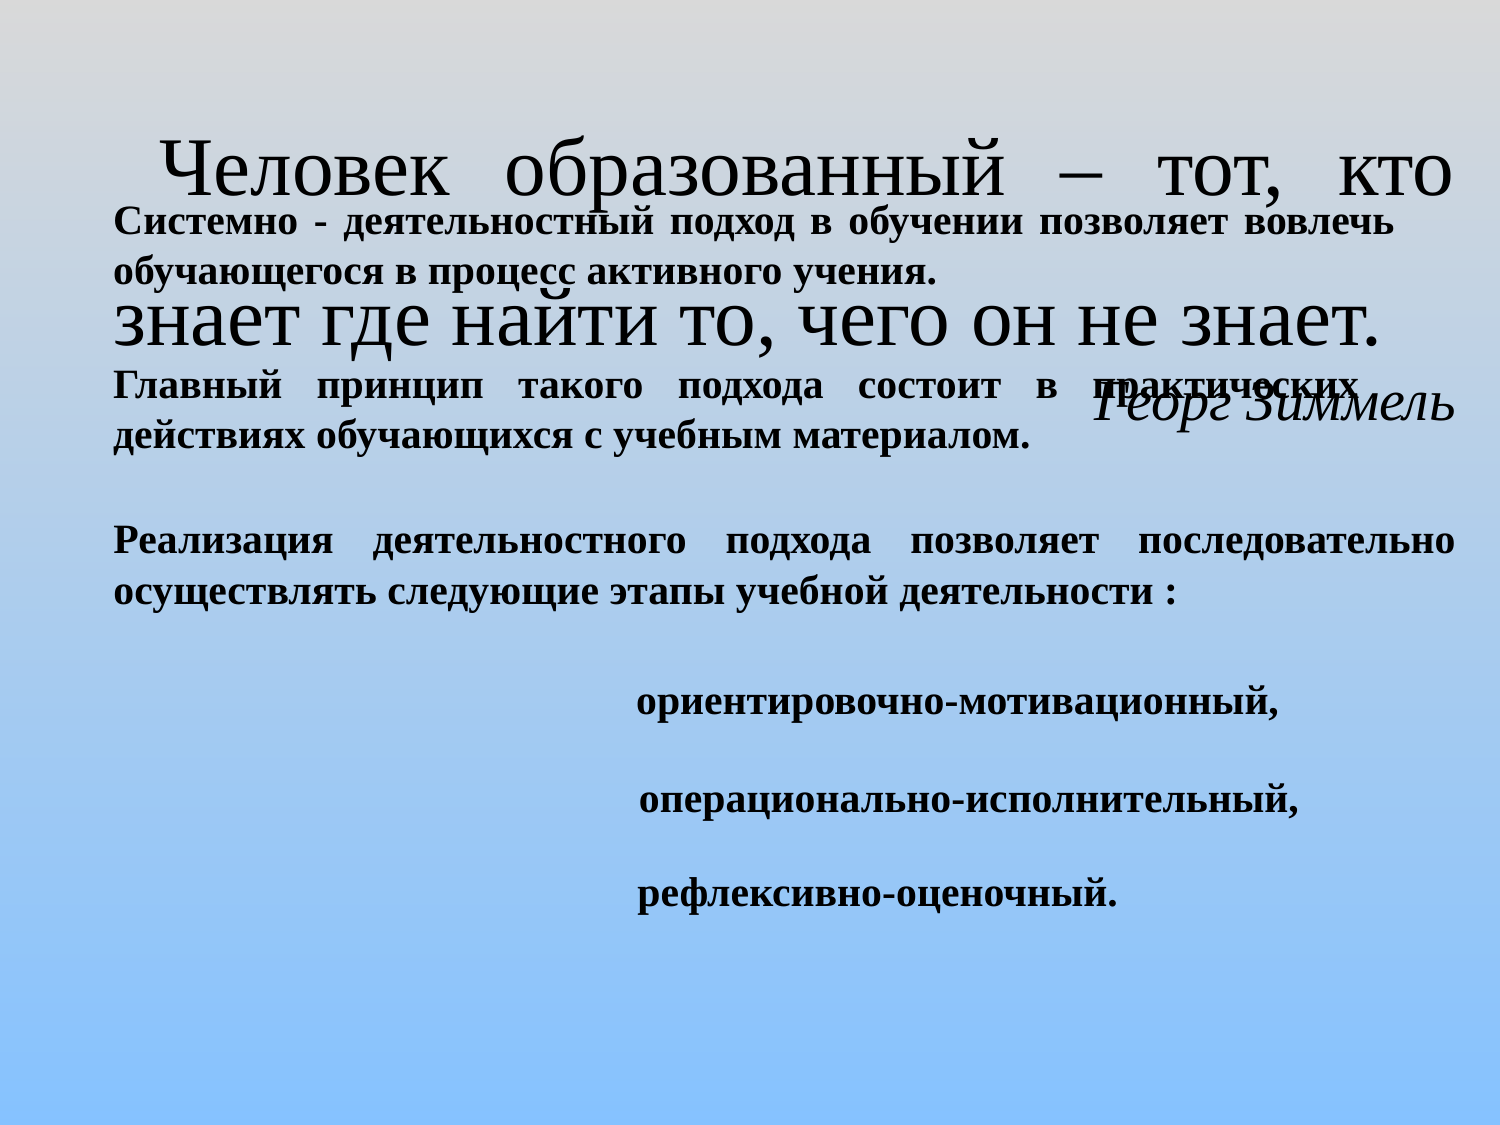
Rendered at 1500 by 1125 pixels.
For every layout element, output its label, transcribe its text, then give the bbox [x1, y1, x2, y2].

text_box ориентировочно-мотивационный, [621, 665, 1372, 731]
text_box Главный принцип такого подхода состоит в практических действиях обучающихся с учебным материалом. [98, 349, 1375, 465]
text_box Системно - деятельностный подход в обучении позволяет вовлечь обучающегося в процесс активного учения. [98, 185, 1410, 301]
text_box операционально-исполнительный, [624, 763, 1375, 829]
text_box Человек образованный – тот, кто знает где найти то, чего он не знает. Георг Зиммель [98, 54, 1471, 440]
text_box рефлексивно-оценочный. [622, 857, 1373, 923]
text_box Реализация деятельностного подхода позволяет последовательно осуществлять следующие этапы учебной деятельности : [98, 504, 1471, 620]
